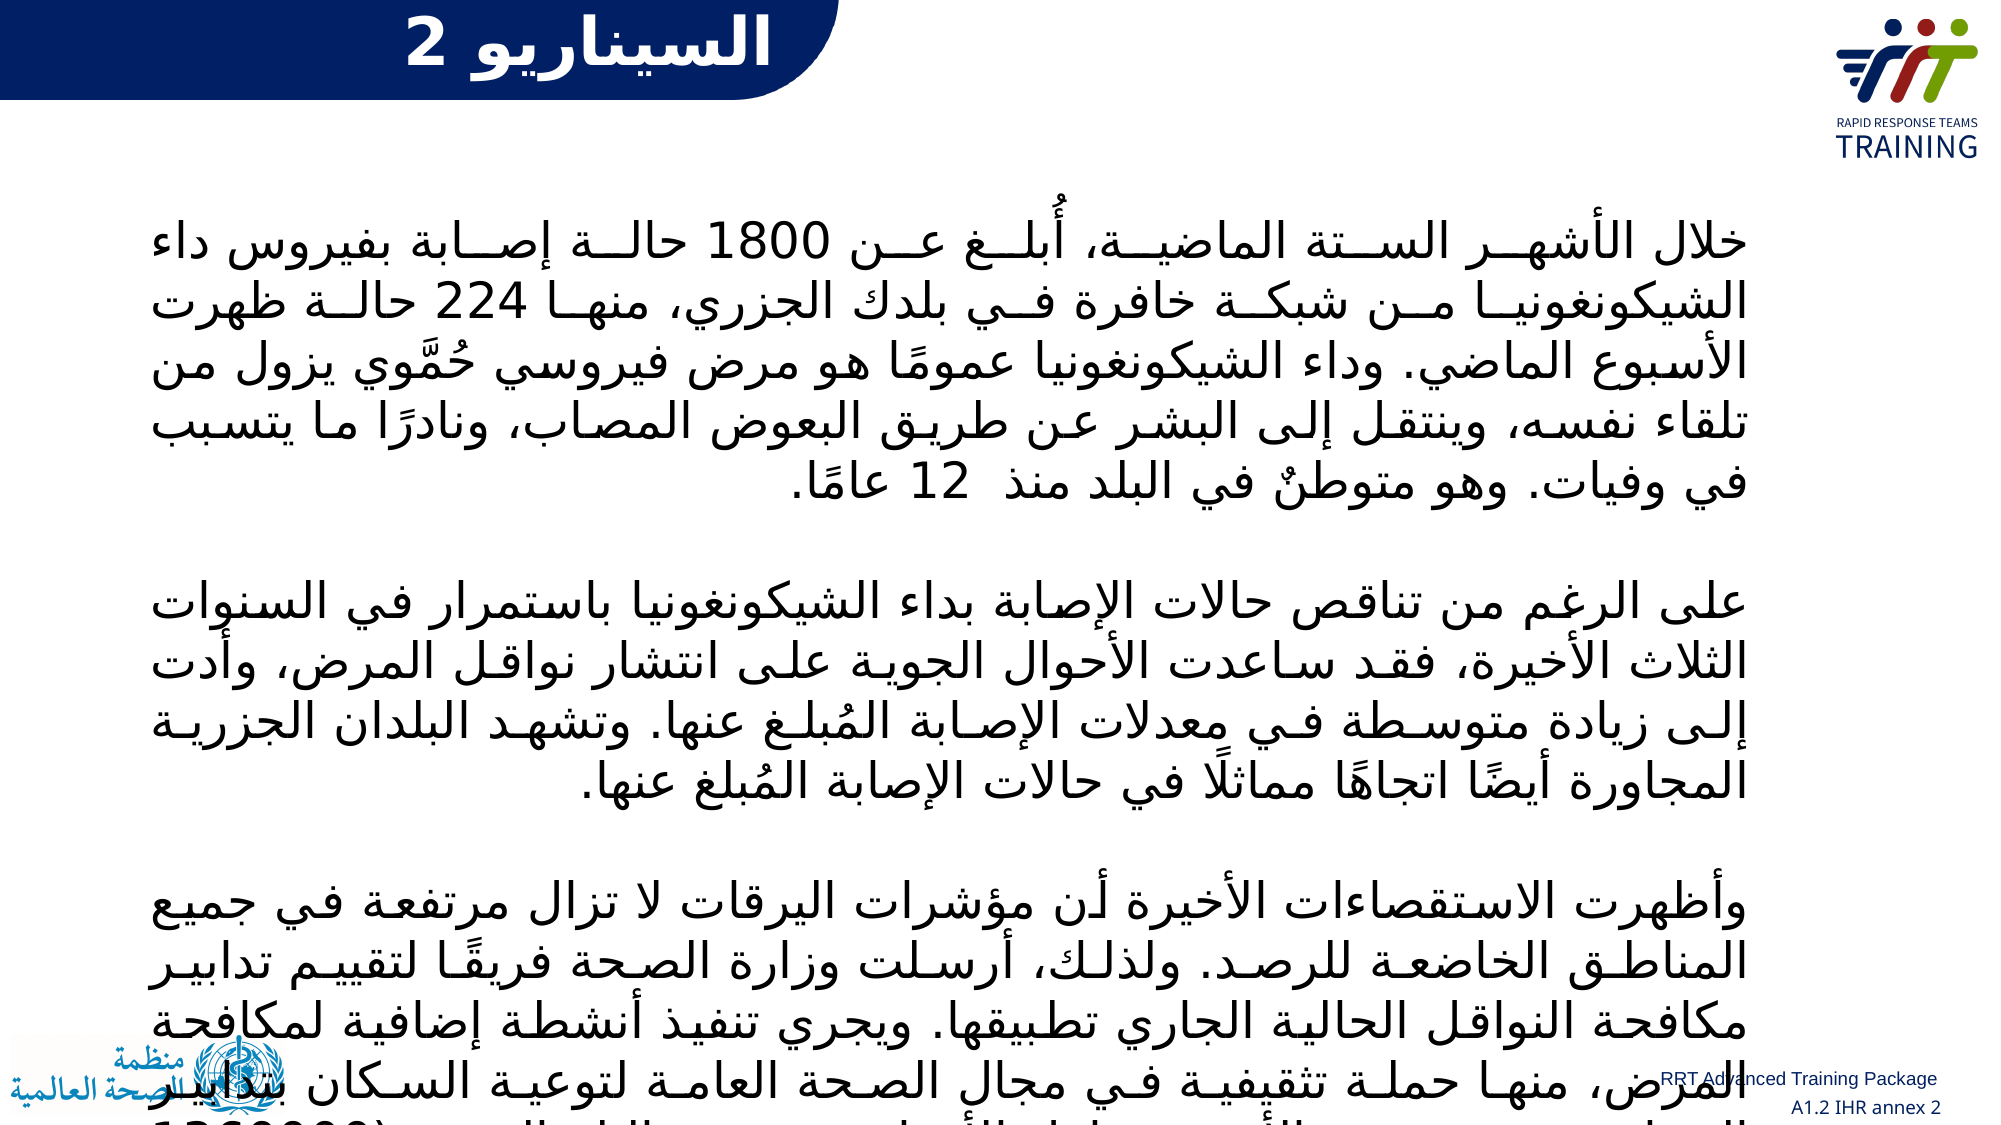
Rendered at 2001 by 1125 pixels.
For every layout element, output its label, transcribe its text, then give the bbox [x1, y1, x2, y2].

title السيناريو 2 [0, 0, 783, 105]
picture [1835, 19, 1978, 167]
picture [783, 0, 839, 100]
text_box خلال الأشهر الستة الماضية، أُبلغ عن 1800 حالة إصابة بفيروس داء الشيكونغونيا من شبكة خافرة في بلدك الجزري، منها 224 حالة ظهرت الأسبوع الماضي. وداء الشيكونغونيا عمومًا هو مرض فيروسي حُمَّوي يزول من تلقاء نفسه، وينتقل إلى البشر عن طريق البعوض المصاب، ونادرًا ما يتسبب في وفيات. وهو متوطنٌ في البلد منذ 12 عامًا. على الرغم من تناقص حالات الإصابة بداء الشيكونغونيا باستمرار في السنوات الثلاث الأخيرة، فقد ساعدت الأحوال الجوية على انتشار نواقل المرض، وأدت إلى زيادة متوسطة في معدلات الإصابة المُبلغ عنها. وتشهد البلدان الجزرية المجاورة أيضًا اتجاهًا مماثلًا في حالات الإصابة المُبلغ عنها. وأظهرت الاستقصاءات الأخيرة أن مؤشرات اليرقات لا تزال مرتفعة في جميع المناطق الخاضعة للرصد. ولذلك، أرسلت وزارة الصحة فريقًا لتقييم تدابير مكافحة النواقل الحالية الجاري تطبيقها. ويجري تنفيذ أنشطة إضافية لمكافحة المرض، منها حملة تثقيفية في مجال الصحة العامة لتوعية السكان بتدابير الحماية وتعزيز ترصد الأوبئة ونواقل الأمراض. ويعتمد البلد الصغير (1360000 نسمة) اعتمادًا كبيرًا على السياحة الدولية. [143, 201, 1757, 1125]
picture [11, 1035, 143, 1115]
